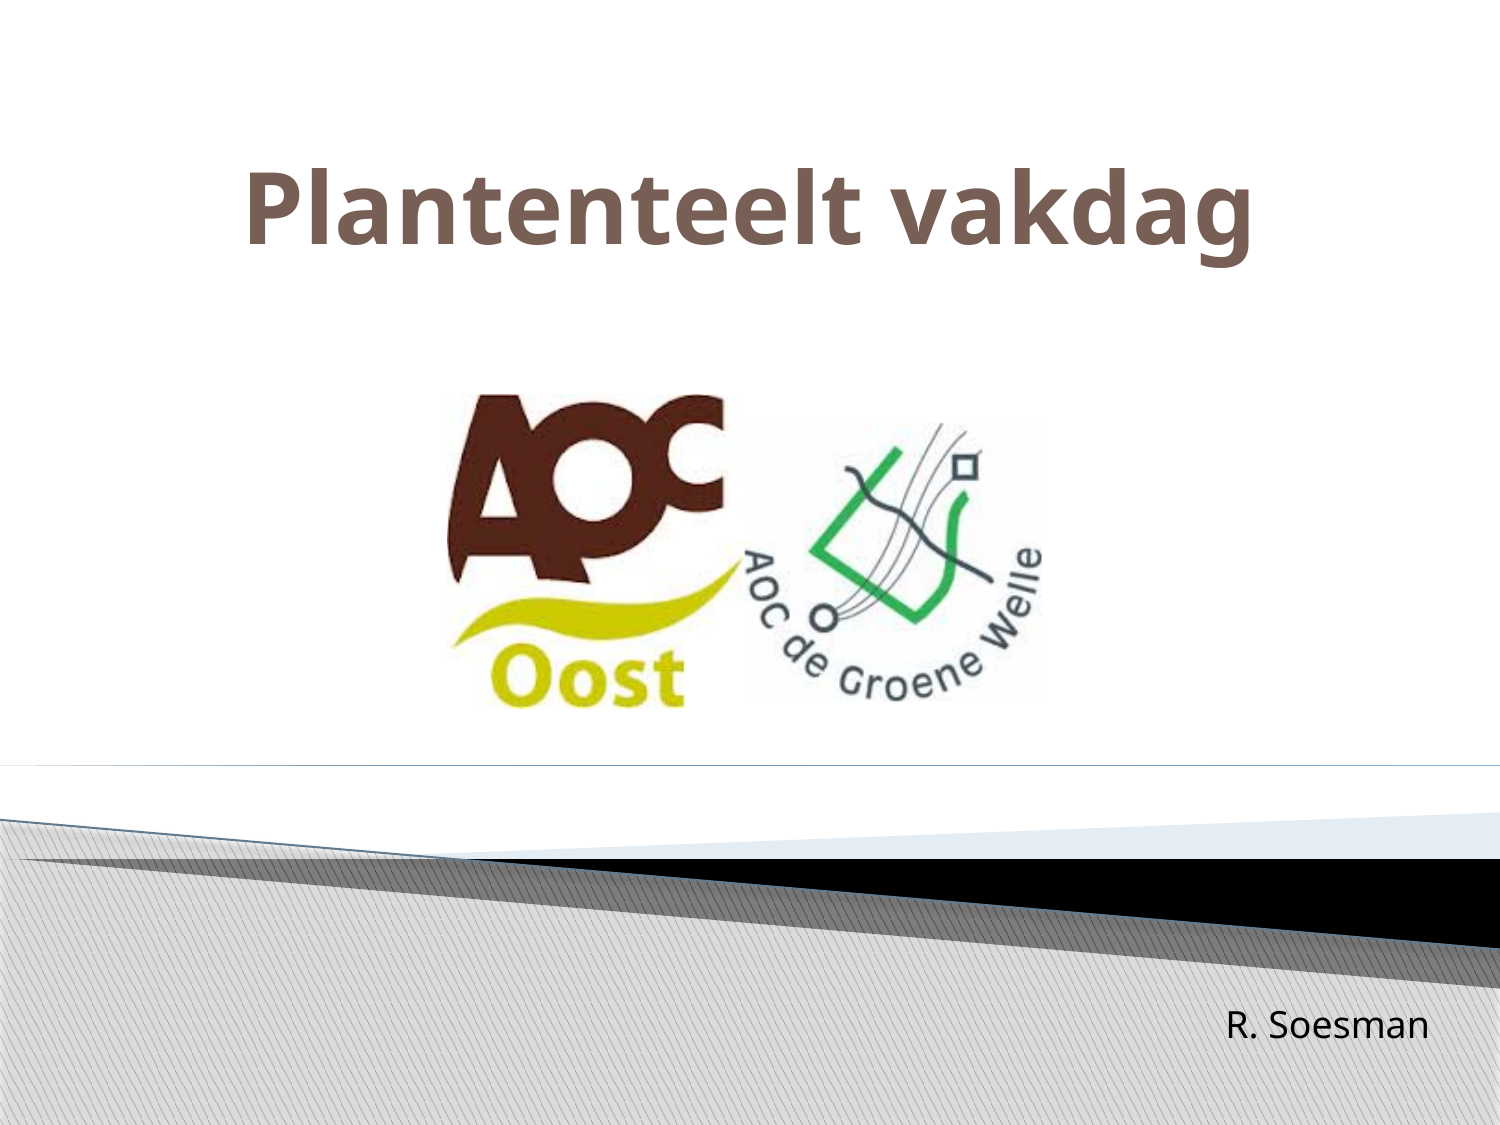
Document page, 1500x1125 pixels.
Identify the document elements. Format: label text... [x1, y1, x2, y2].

picture [5, 859, 1500, 989]
text_box R. Soesman [1210, 993, 1500, 1054]
picture [447, 393, 1053, 732]
title Plantenteelt vakdag [112, 30, 1388, 273]
